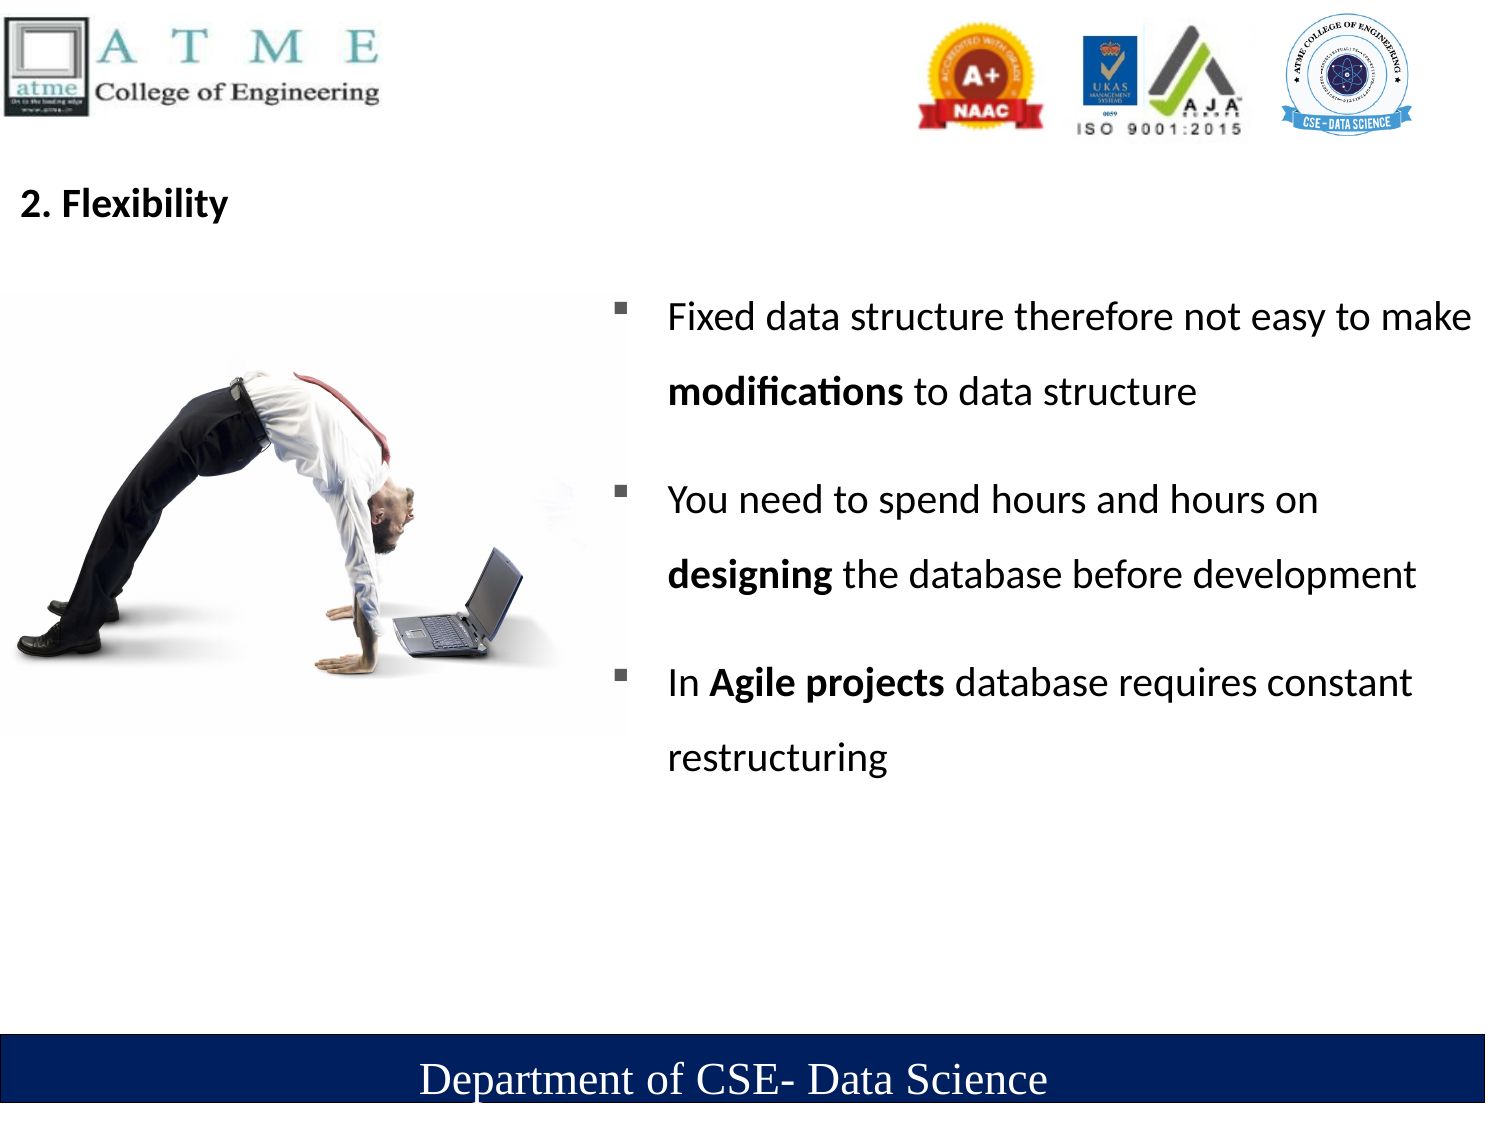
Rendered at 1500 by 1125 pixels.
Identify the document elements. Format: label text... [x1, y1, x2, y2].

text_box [0, 1033, 1486, 1104]
picture [0, 13, 383, 121]
picture [1281, 9, 1412, 140]
text_box Fixed data structure therefore not easy to make modifications to data structure You need to spend hours and hours on designing the database before development In Agile projects database requires constant restructuring [560, 248, 1500, 1019]
title 2. Flexibility [5, 107, 1356, 292]
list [0, 294, 628, 738]
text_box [1061, 16, 1256, 146]
picture [903, 20, 1058, 151]
